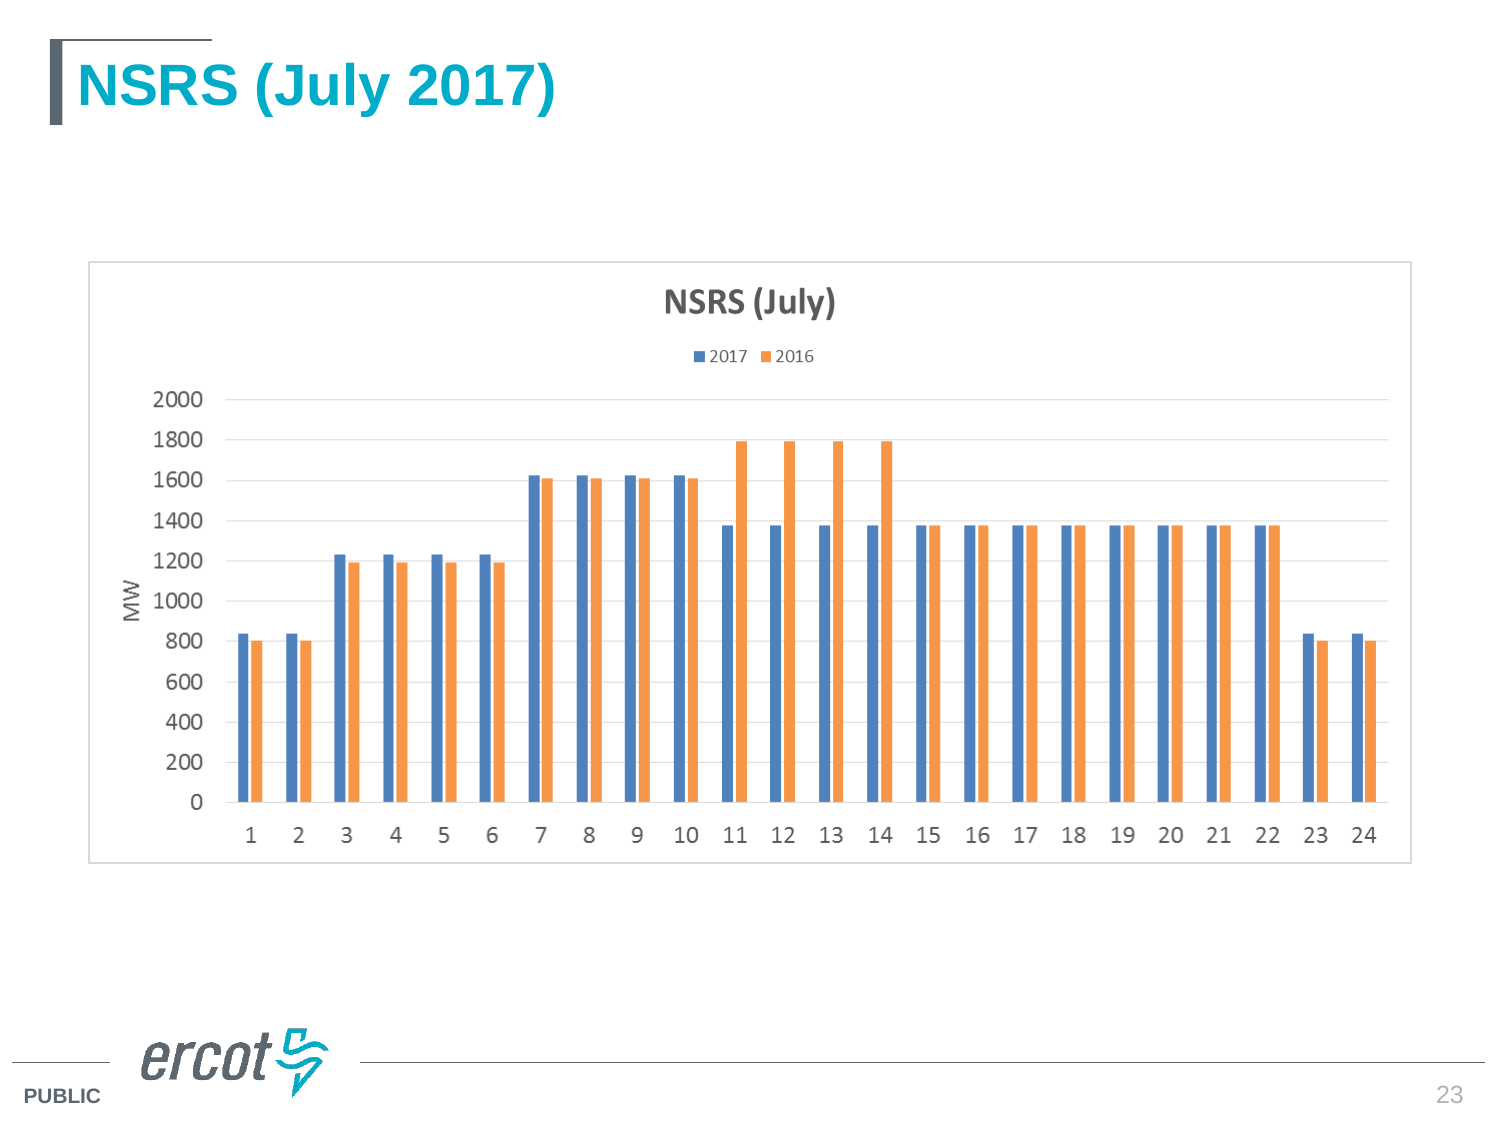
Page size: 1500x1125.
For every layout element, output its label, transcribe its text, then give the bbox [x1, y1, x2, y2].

picture [88, 261, 1412, 864]
title NSRS (July 2017) [62, 39, 1450, 163]
picture [137, 1024, 332, 1100]
slide_number 23 [1412, 1076, 1488, 1112]
